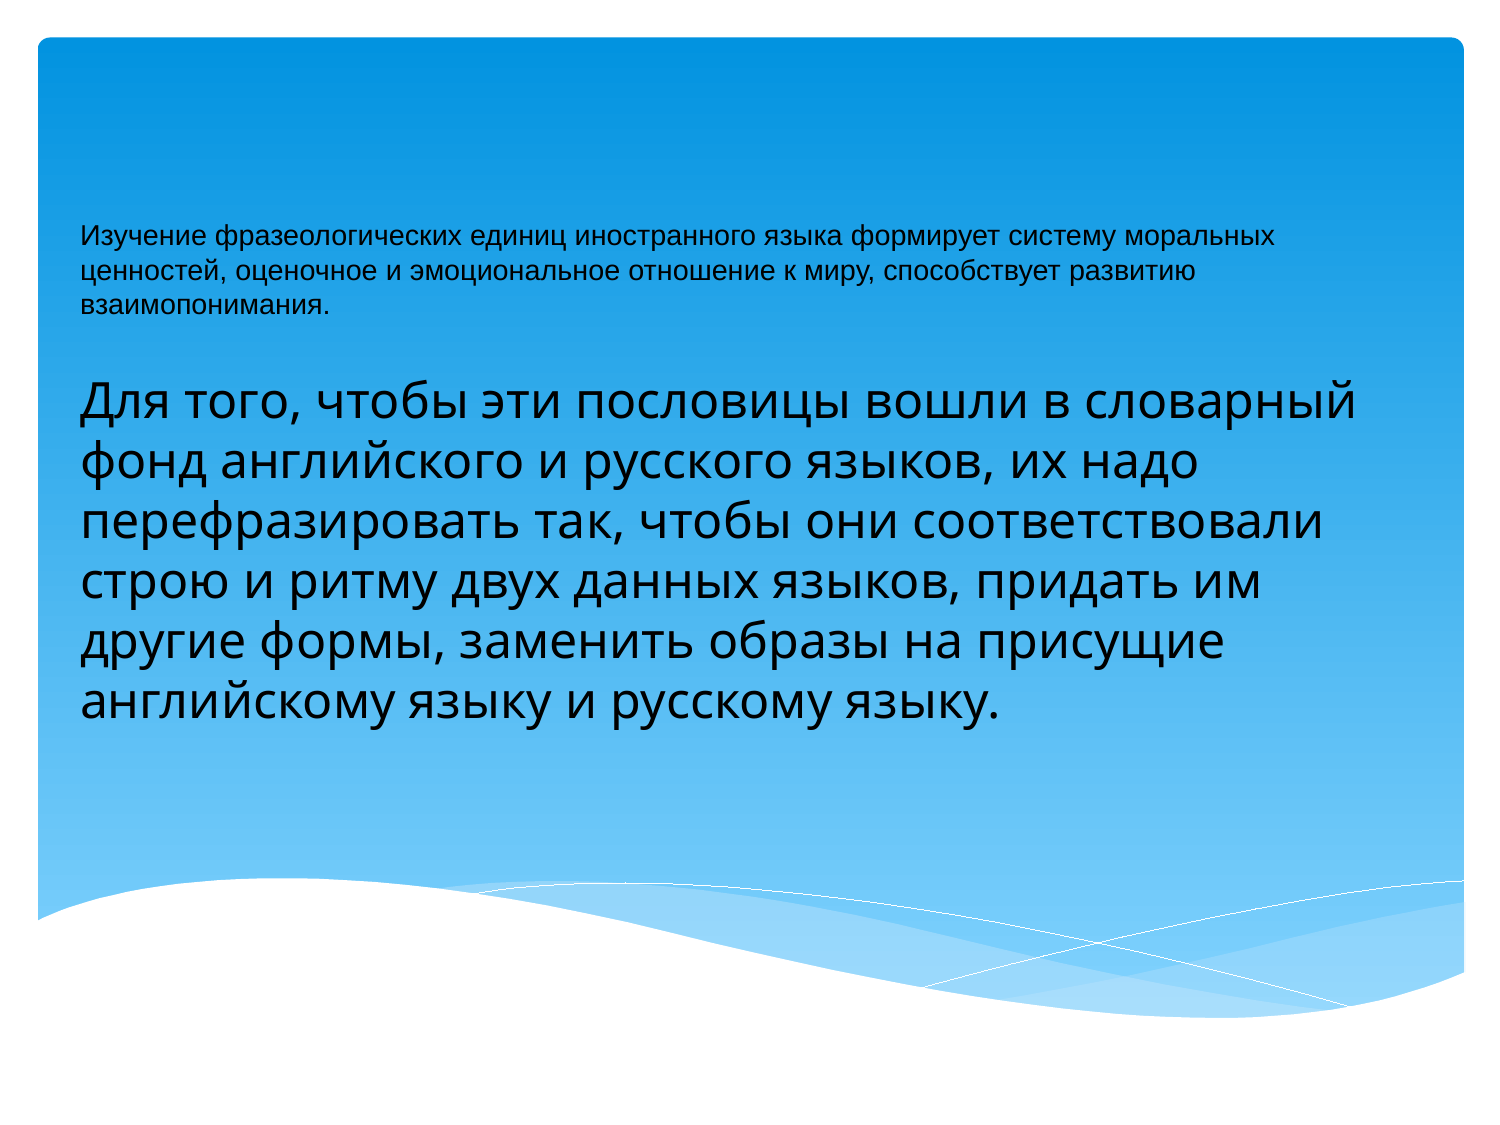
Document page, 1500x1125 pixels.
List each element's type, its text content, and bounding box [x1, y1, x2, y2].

title Изучение фразеологических единиц иностранного языка формирует систему моральных ценностей, оценочное и эмоциональное отношение к миру, способствует развитию взаимопонимания. [64, 137, 1428, 290]
subtitle Для того, чтобы эти пословицы вошли в словарный фонд английского и русского языков, их надо перефразировать так, чтобы они соответствовали строю и ритму двух данных языков, придать им другие формы, заменить образы на присущие английскому языку и русскому языку. [64, 290, 1428, 1093]
